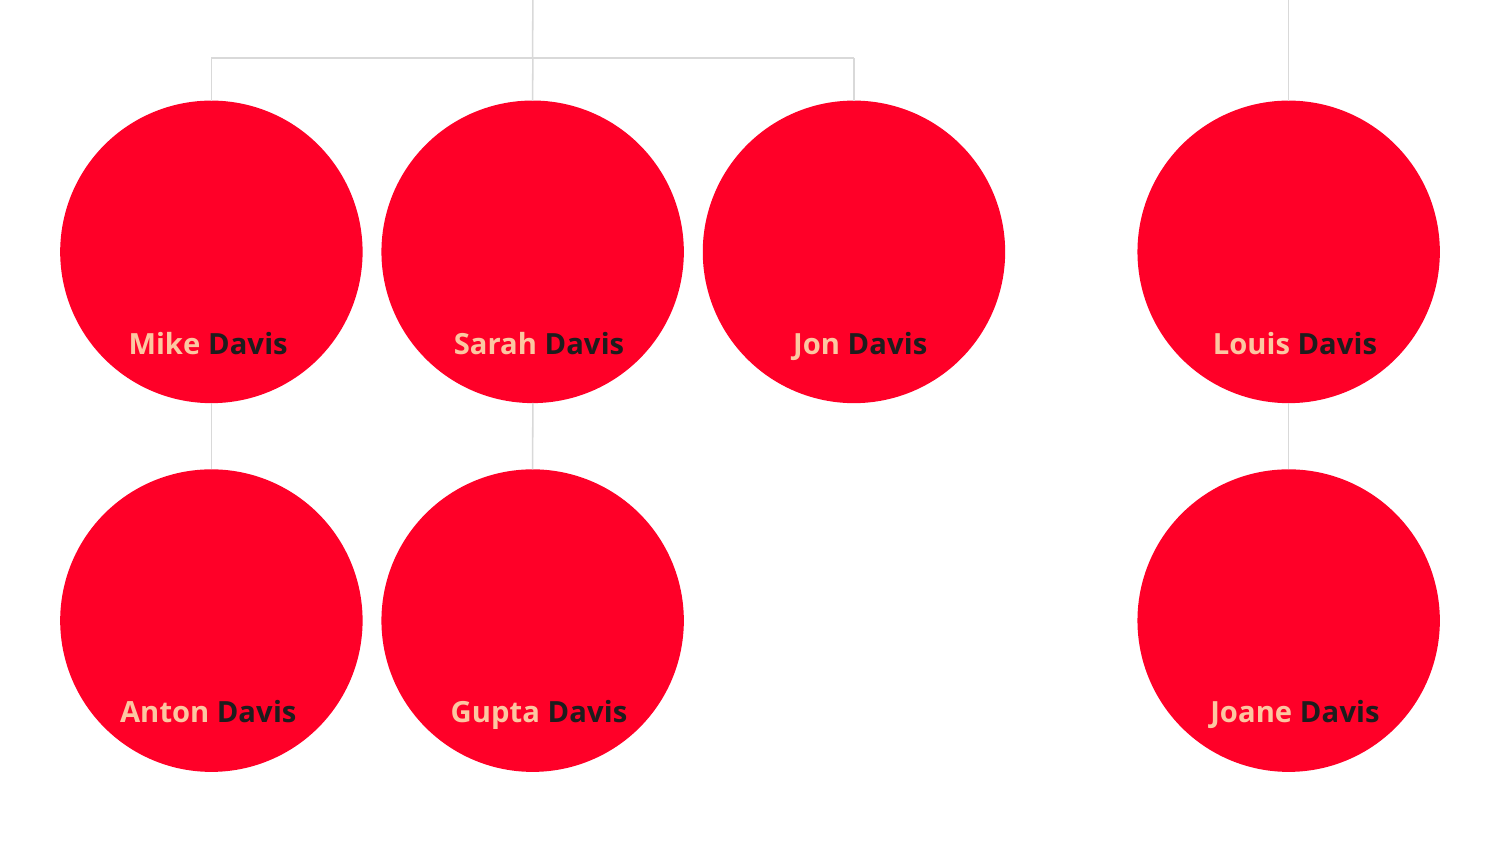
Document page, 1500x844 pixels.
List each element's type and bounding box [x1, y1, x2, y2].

picture [381, 469, 685, 773]
picture [59, 469, 363, 773]
picture [1137, 469, 1441, 773]
picture [381, 100, 685, 404]
picture [59, 100, 363, 404]
picture [702, 100, 1006, 404]
picture [1137, 100, 1441, 404]
